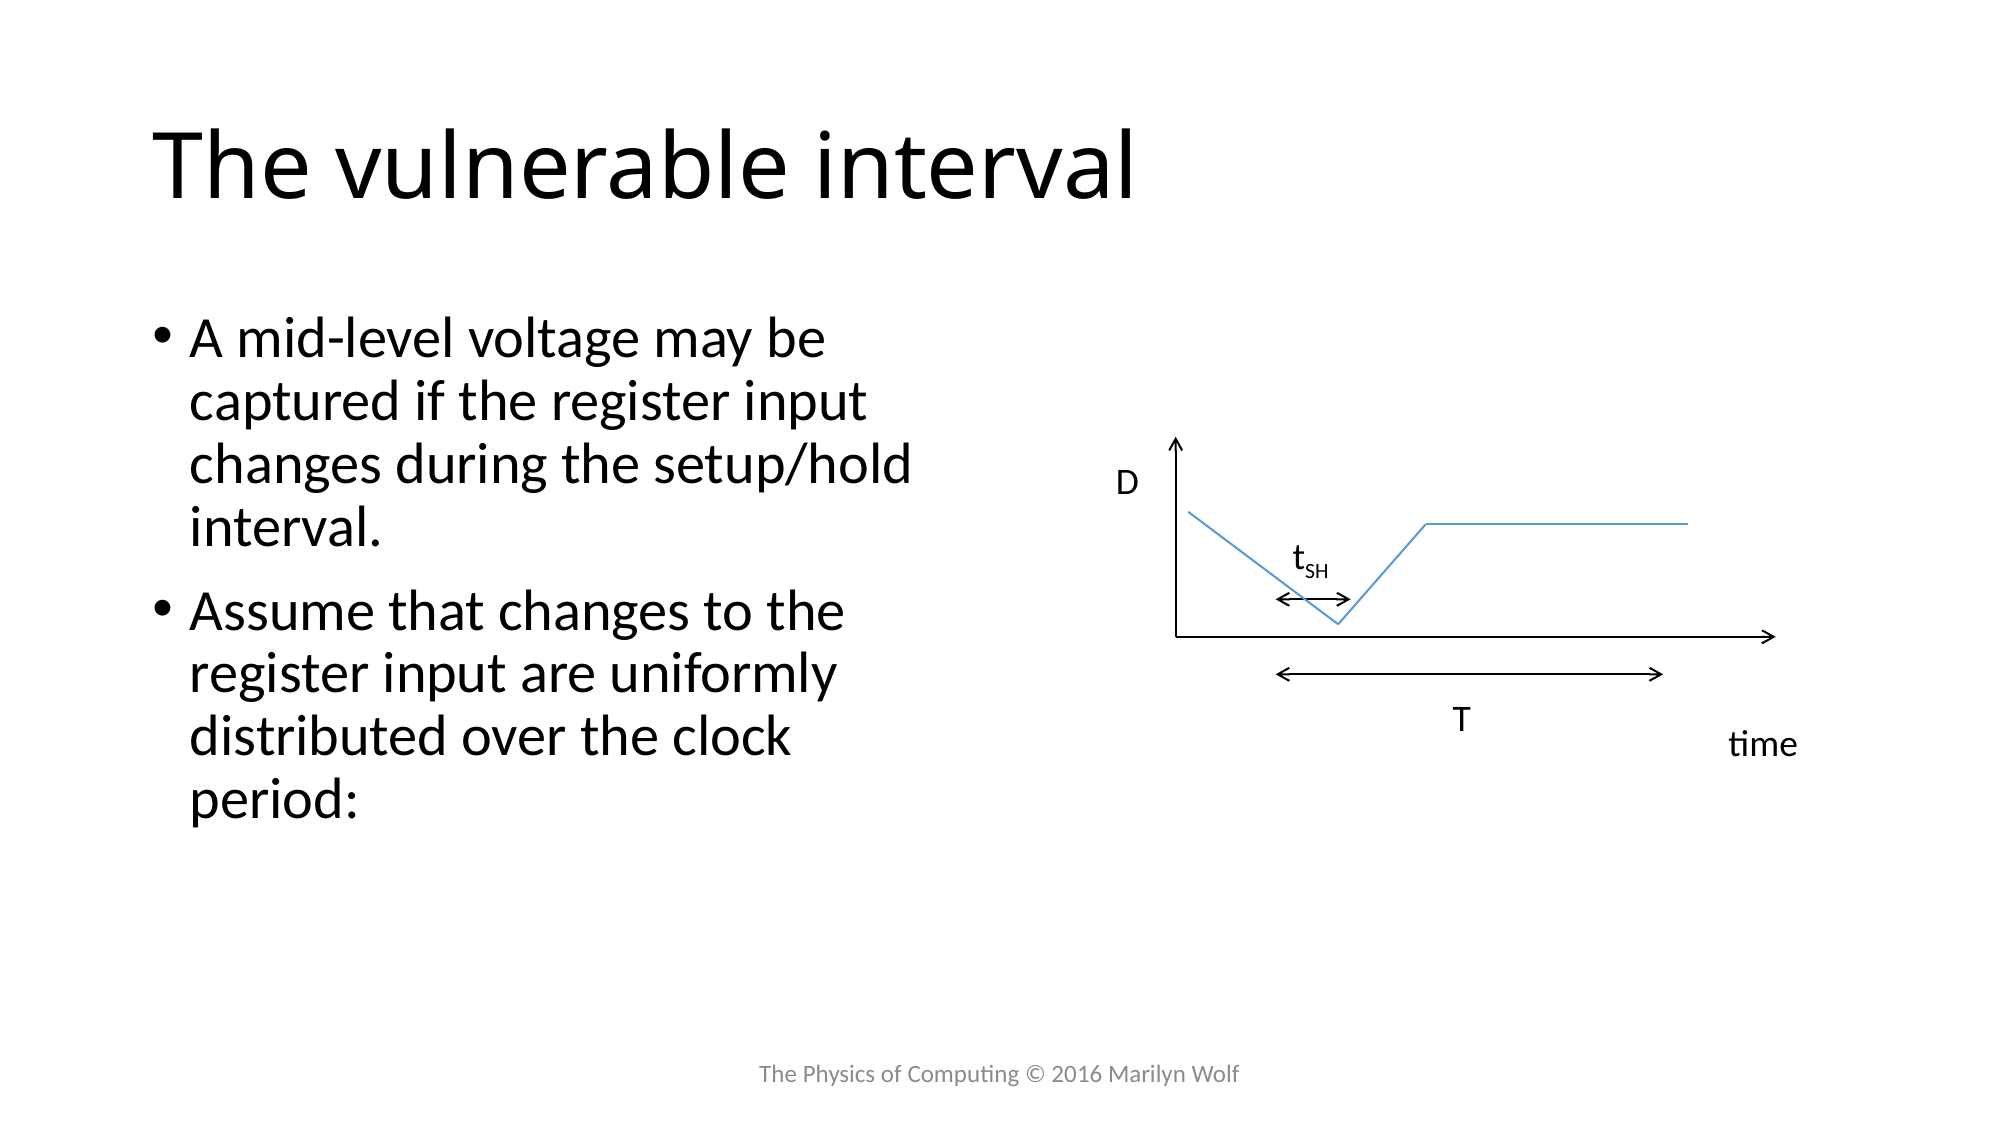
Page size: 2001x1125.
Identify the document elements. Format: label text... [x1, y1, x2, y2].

text_box T [1438, 686, 1481, 747]
text_box time [1713, 711, 1814, 772]
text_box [1188, 511, 1339, 625]
title The vulnerable interval [137, 59, 1863, 278]
text_box D [1101, 449, 1154, 509]
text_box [1338, 524, 1426, 625]
footer The Physics of Computing © 2016 Marilyn Wolf [662, 1042, 1338, 1103]
